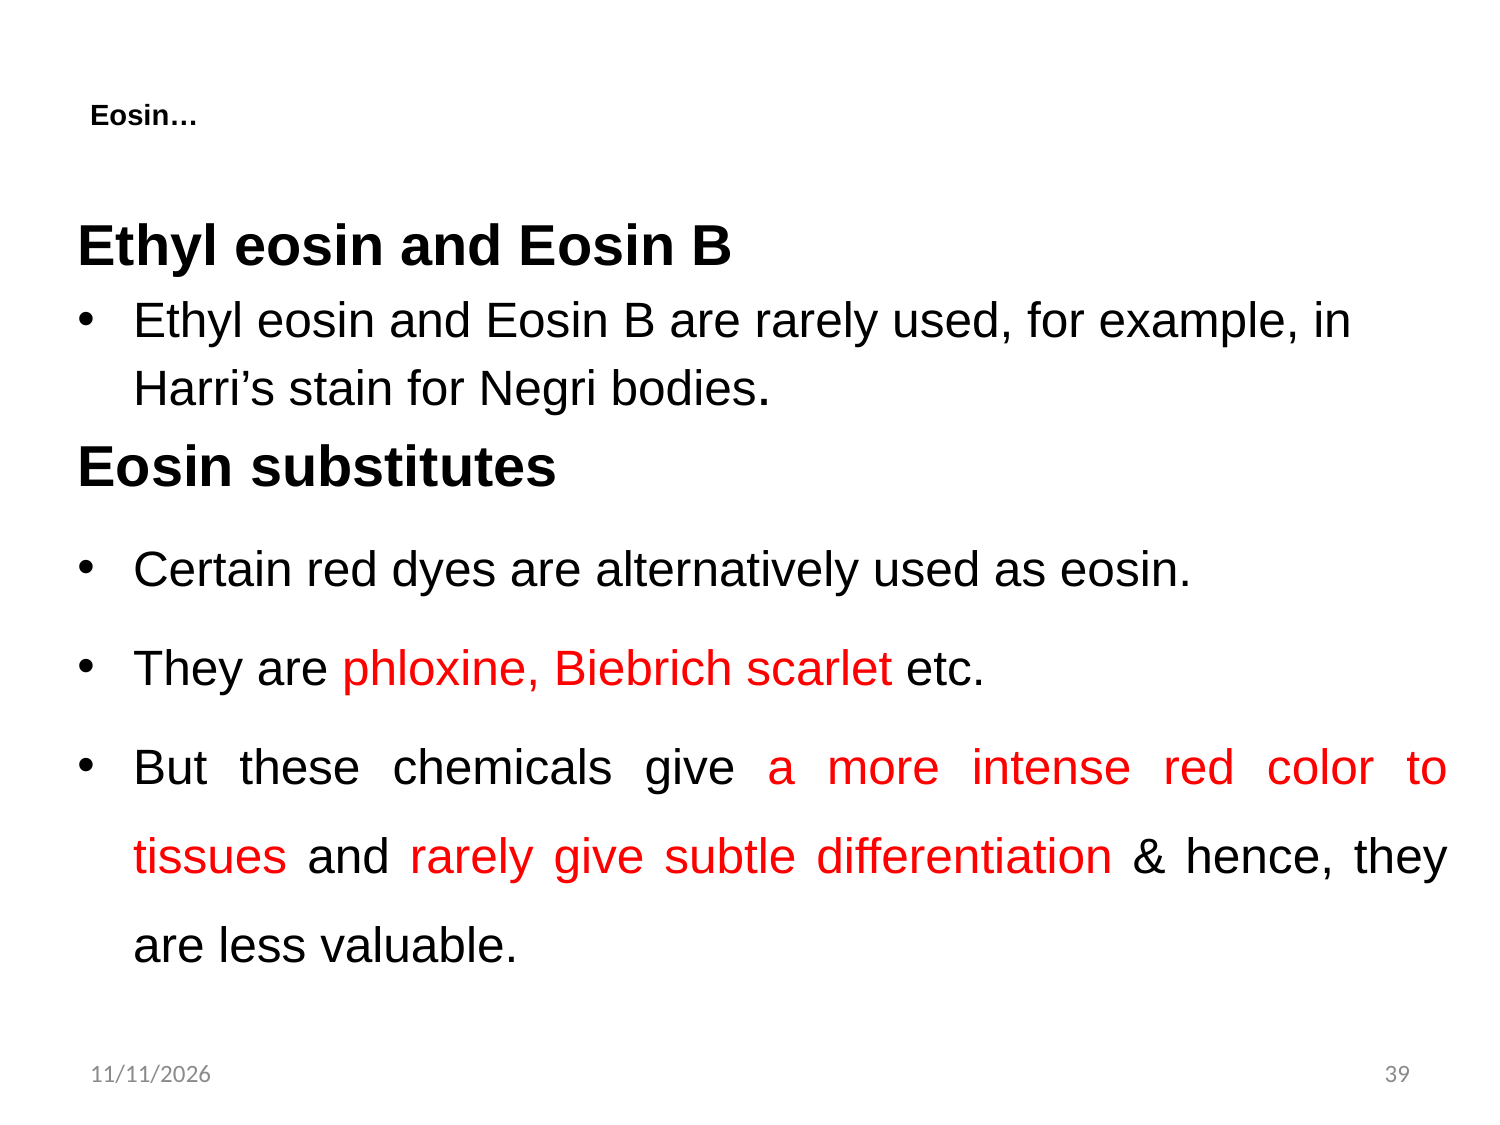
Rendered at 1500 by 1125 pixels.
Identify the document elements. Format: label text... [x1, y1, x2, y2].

title Eosin… [75, 45, 1425, 175]
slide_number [75, 1042, 425, 1103]
slide_number 39 [1074, 1042, 1425, 1103]
list Ethyl eosin and Eosin B Ethyl eosin and Eosin B are rarely used, for example, in Harri’s stain for Negri bodies. Eosin substitutes Certain red dyes are alternatively used as eosin. They are phloxine, Biebrich scarlet etc. But these chemicals give a more intense red color to tissues and rarely give subtle differentiation & hence, they are less valuable. [62, 200, 1463, 980]
